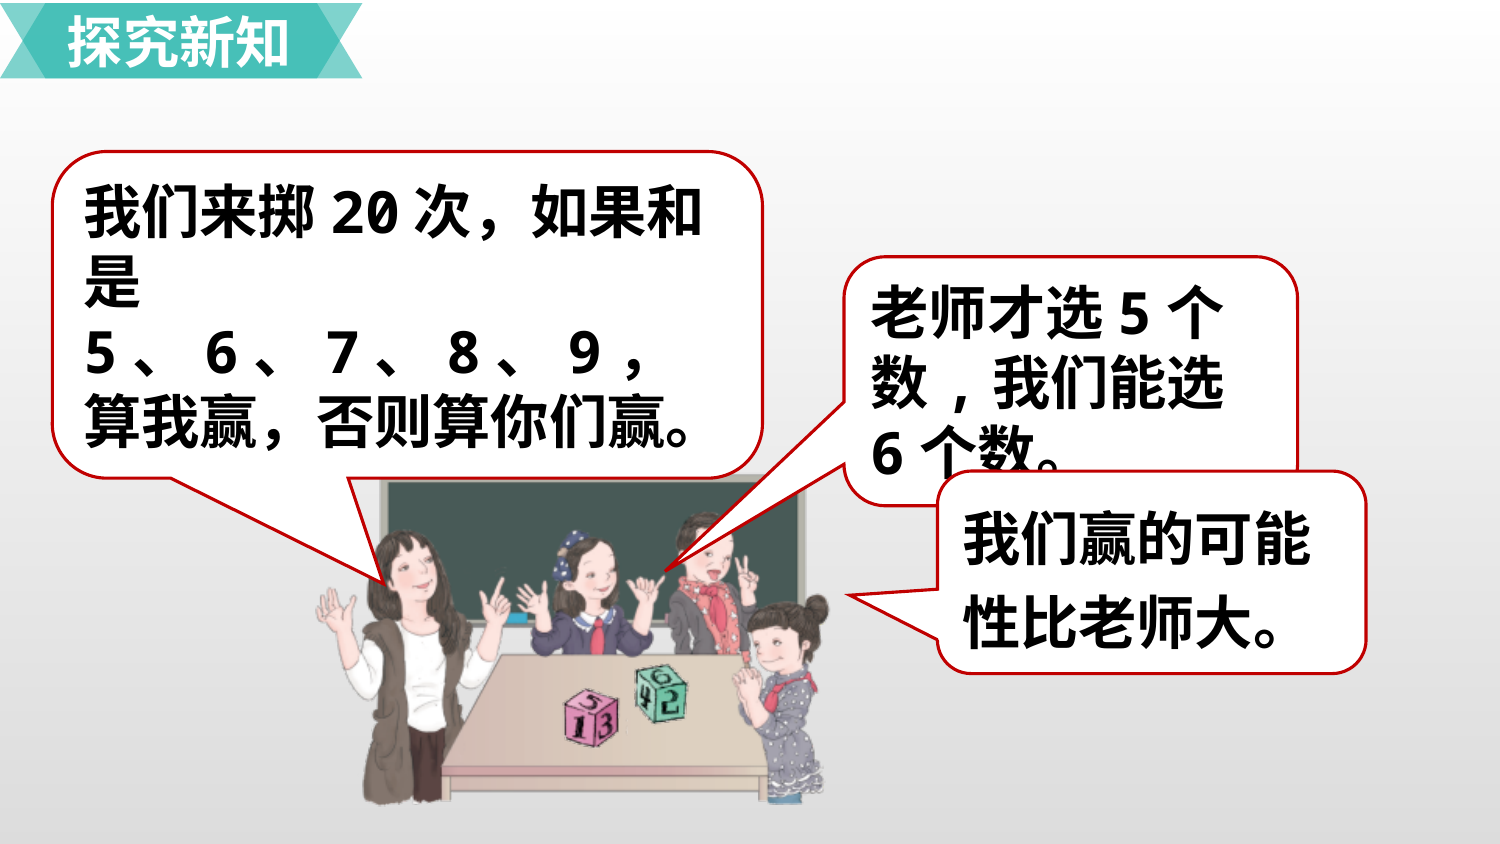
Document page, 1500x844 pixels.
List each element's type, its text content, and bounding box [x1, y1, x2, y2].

text_box 老师才选5个数,我们能选6个数。 [783, 256, 1298, 506]
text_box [0, 0, 363, 84]
text_box 我们赢的可能性比老师大。 [864, 471, 1367, 674]
text_box 我们来掷20次，如果和是5、6、7、8、9，算我赢，否则算你们赢。 [52, 151, 763, 547]
picture [308, 459, 864, 841]
